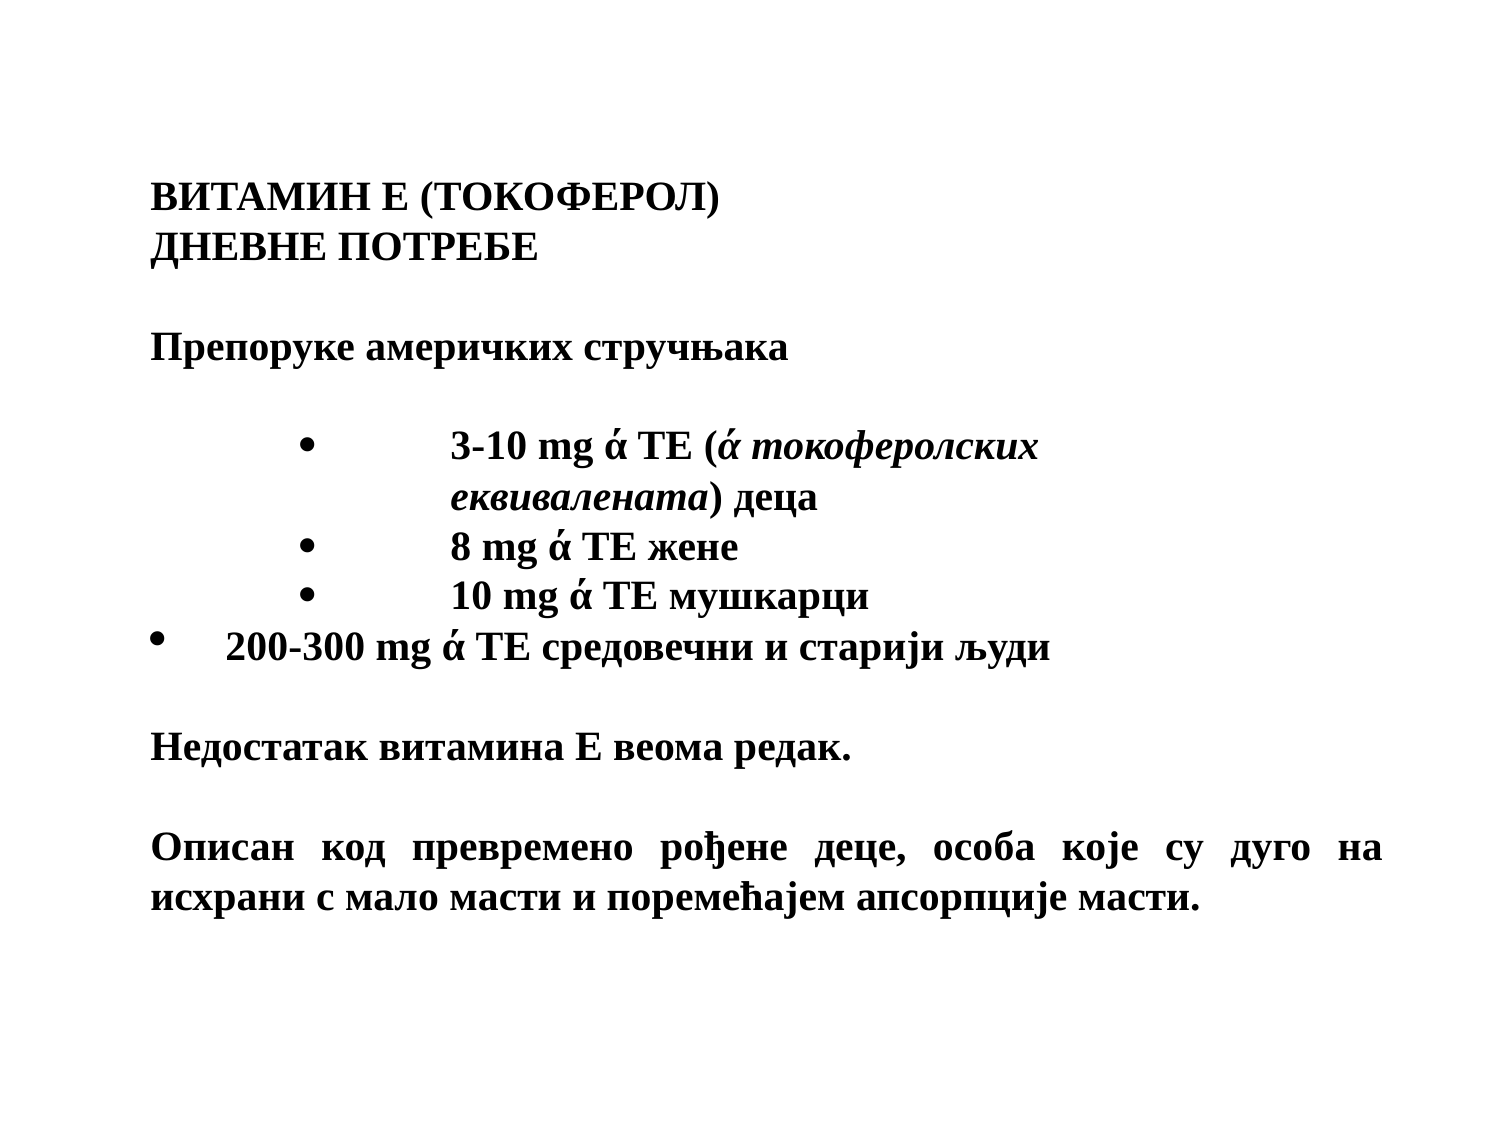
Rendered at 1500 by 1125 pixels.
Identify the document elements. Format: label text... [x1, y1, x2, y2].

text_box ВИТАМИН Е (ТОКОФЕРОЛ) ДНЕВНЕ ПОТРЕБЕ Препоруке америчких стручњака · 3-10 mg ά ТЕ (ά токоферолских еквивалената) деца · 8 mg ά ТЕ жене · 10 mg ά ТЕ мушкарци 200-300 mg ά ТЕ средовечни и старији људи Недостатак витамина Е веома редак. Описан код превремено рођене деце, особа које су дуго на исхрани с мало масти и поремећајем апсорпције масти. [135, 160, 1399, 976]
